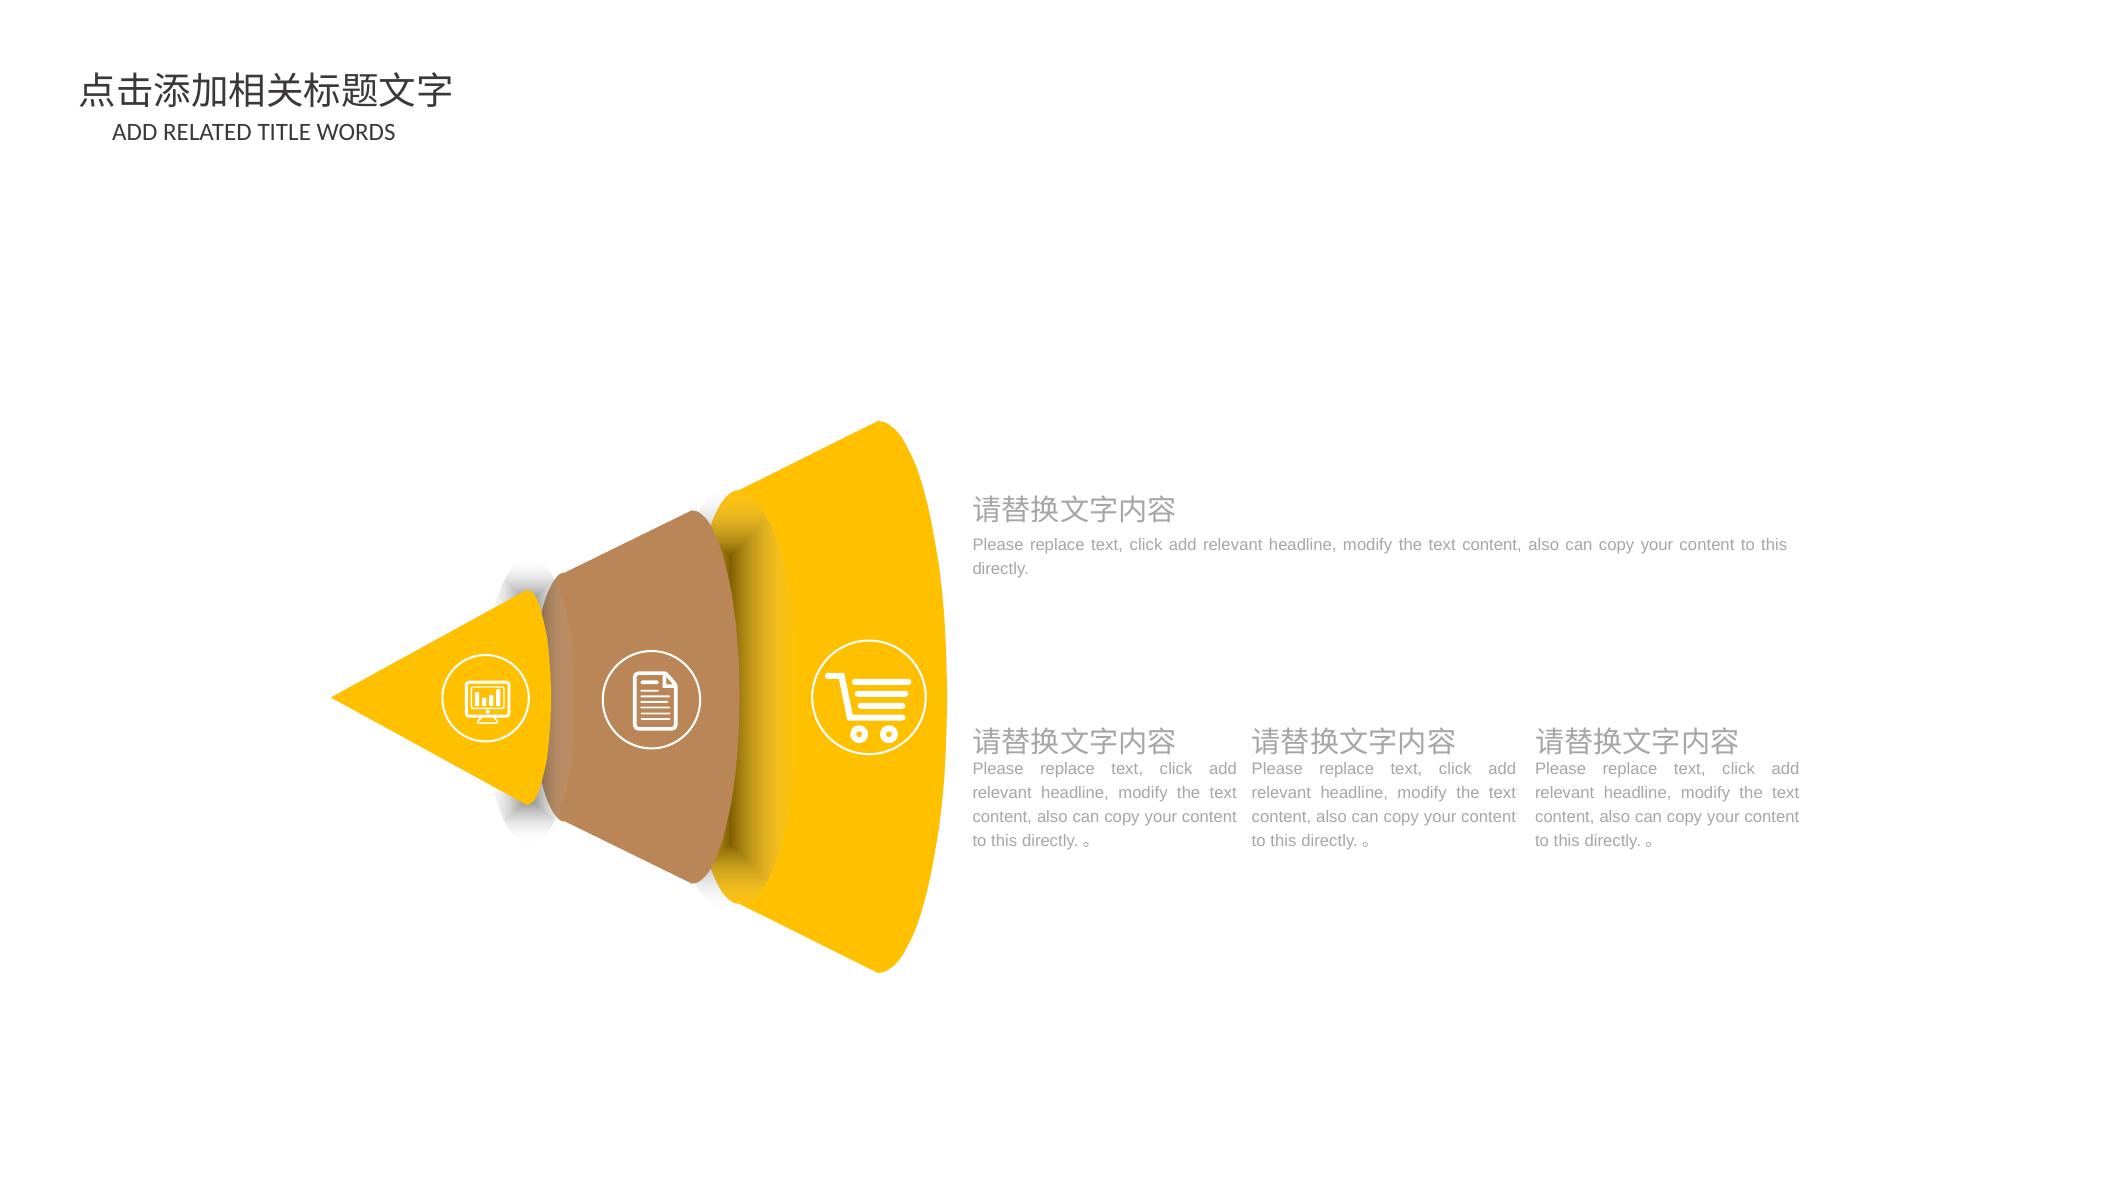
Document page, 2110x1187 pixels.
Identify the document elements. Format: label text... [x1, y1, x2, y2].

text_box Please replace text, click add relevant headline, modify the text content, also can copy your content to this directly.。 [972, 753, 1238, 850]
text_box 请替换文字内容 [1251, 716, 1517, 753]
text_box 请替换文字内容 [727, 898, 756, 905]
text_box 请替换文字内容 [1534, 716, 1800, 753]
text_box [730, 420, 948, 973]
text_box Please replace text, click add relevant headline, modify the text content, also can copy your content to this directly.。 [1534, 753, 1800, 850]
text_box 点击添加相关标题文字 [62, 59, 470, 121]
text_box 请替换文字内容 [972, 484, 1238, 527]
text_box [602, 650, 701, 749]
text_box Please replace text, click add relevant headline, modify the text content, also can copy your content to this directly.。 [1251, 753, 1517, 850]
text_box ADD RELATED TITLE WORDS [96, 107, 413, 154]
text_box 请替换文字内容 [722, 495, 756, 502]
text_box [442, 654, 529, 742]
text_box 请替换文字内容 [972, 716, 1238, 753]
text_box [309, 577, 597, 823]
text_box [453, 566, 880, 833]
text_box Please replace text, click add relevant headline, modify the text content, also can copy your content to this directly. [972, 529, 1789, 578]
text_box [812, 640, 926, 755]
